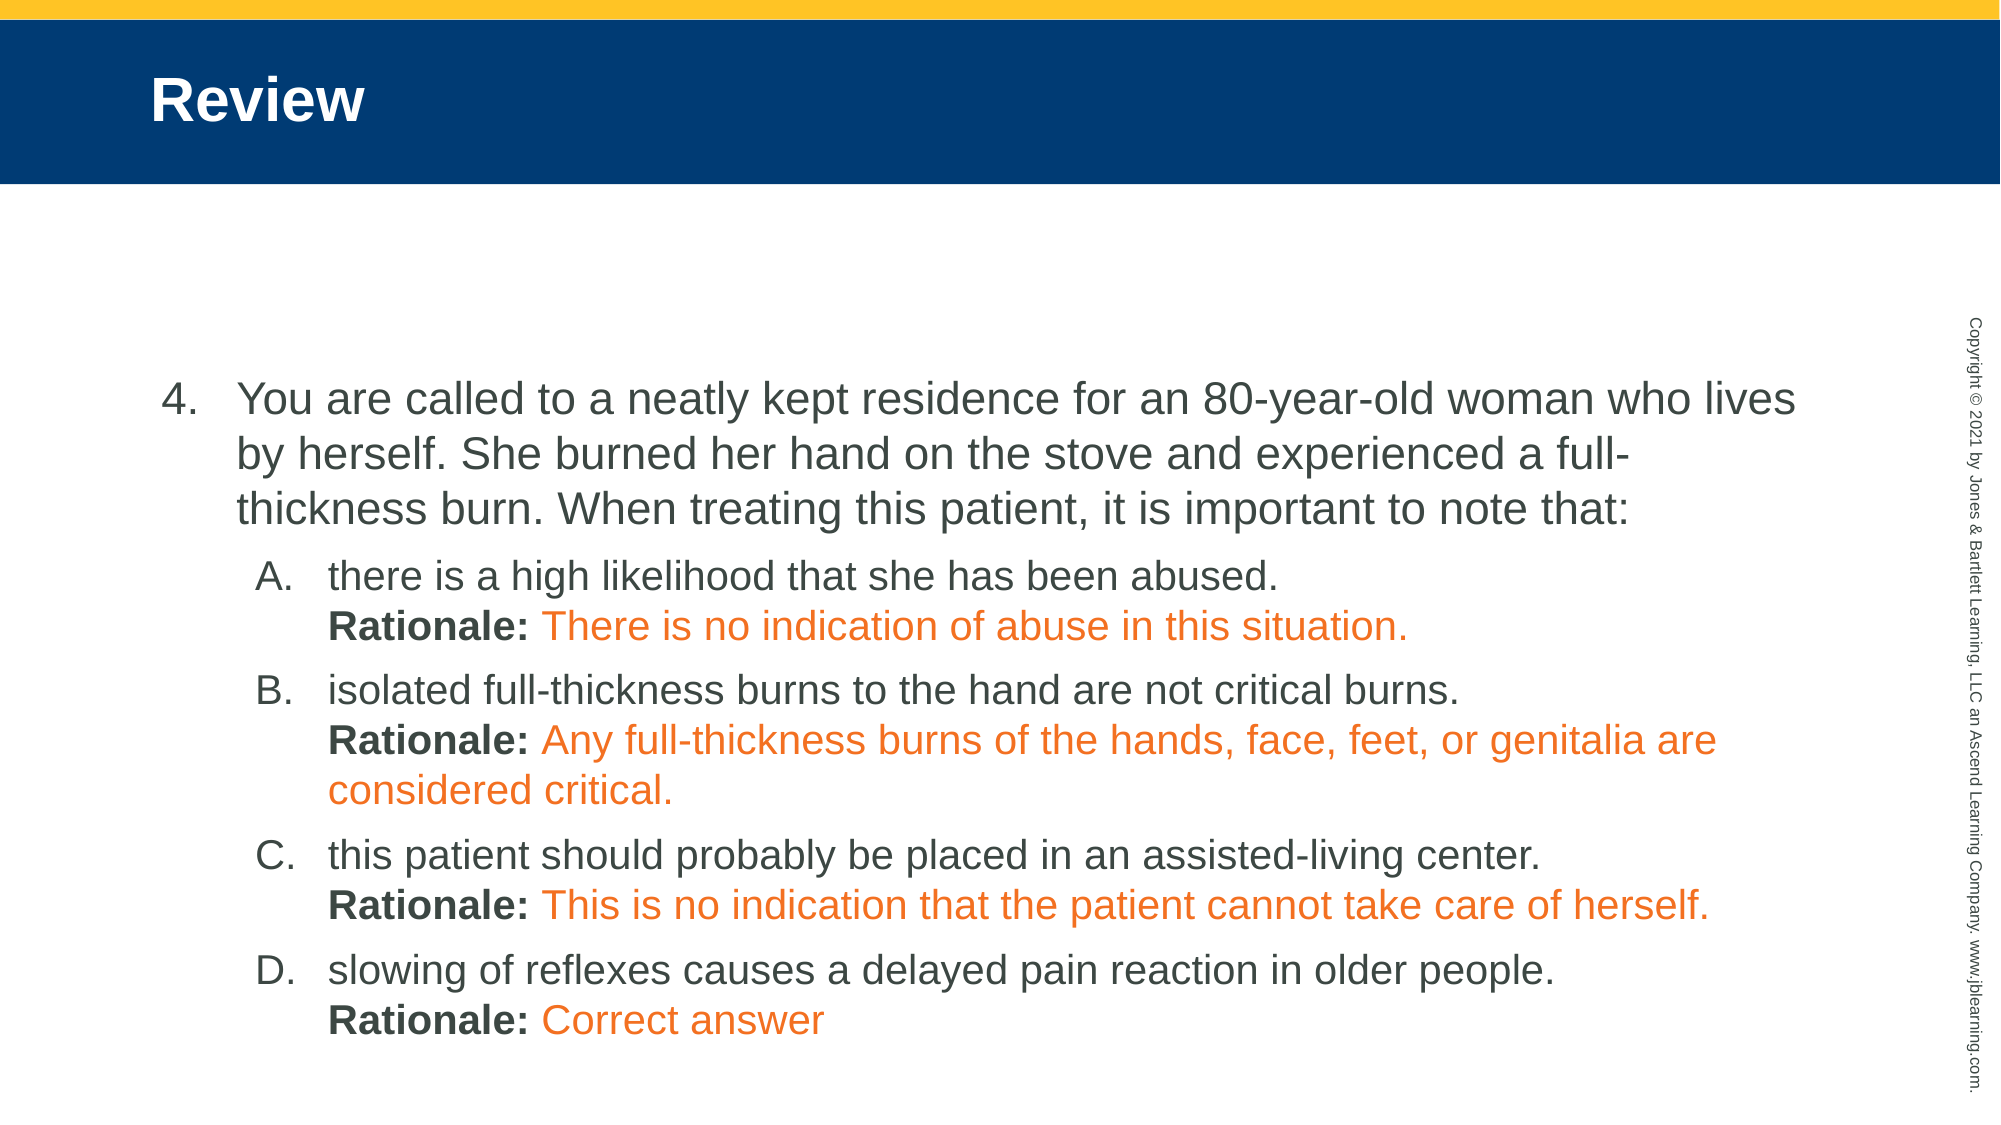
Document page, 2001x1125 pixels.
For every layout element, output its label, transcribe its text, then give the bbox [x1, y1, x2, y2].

title Review [0, 19, 2000, 185]
list You are called to a neatly kept residence for an 80-year-old woman who lives by herself. She burned her hand on the stove and experienced a full-thickness burn. When treating this patient, it is important to note that: there is a high likelihood that she has been abused. Rationale: There is no indication of abuse in this situation. isolated full-thickness burns to the hand are not critical burns. Rationale: Any full-thickness burns of the hands, face, feet, or genitalia are considered critical. this patient should probably be placed in an assisted-living center. Rationale: This is no indication that the patient cannot take care of herself. slowing of reflexes causes a delayed pain reaction in older people. Rationale: Correct answer [146, 361, 1859, 1016]
